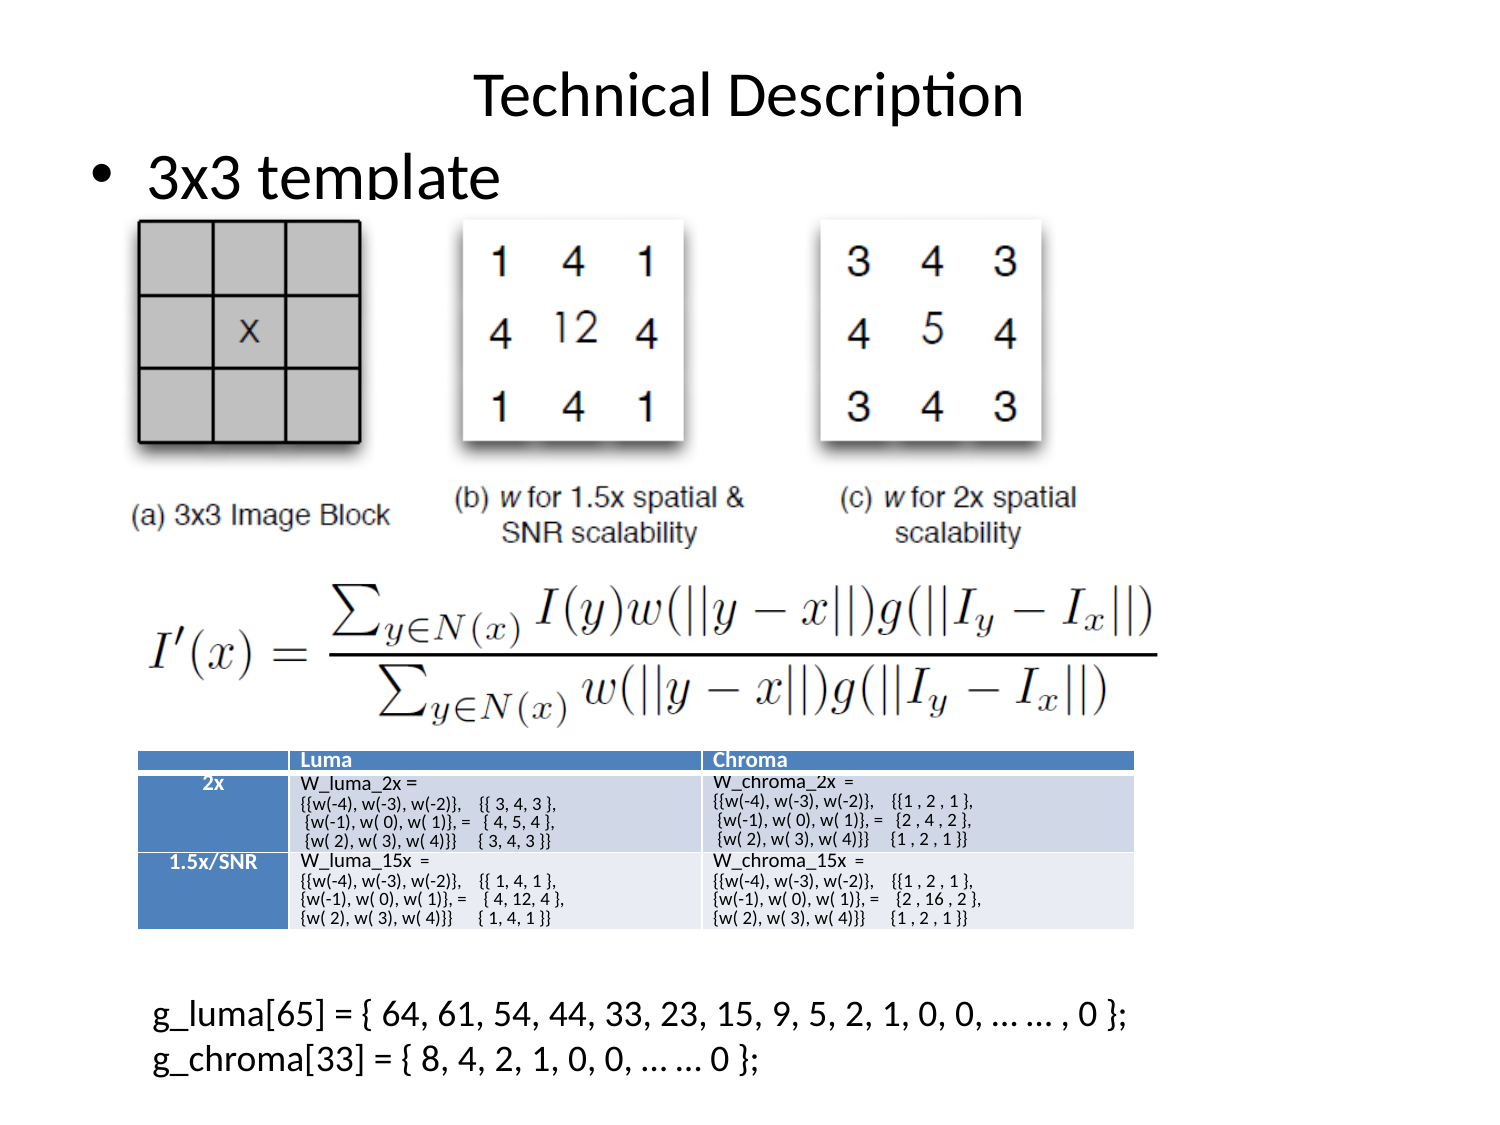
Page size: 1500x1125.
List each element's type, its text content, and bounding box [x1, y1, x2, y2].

table_cell W_chroma_2x = {{w(-4), w(-3), w(-2)}, {{1 , 2 , 1 }, {w(-1), w( 0), w( 1)}, = {2 , 4 , 2 }, {w( 2), w( 3), w( 4)}} {1 , 2 , 1 }} [703, 776, 1134, 852]
table_header Chroma [703, 751, 1134, 770]
table_cell 2x [138, 776, 288, 852]
table_header Luma [290, 751, 701, 770]
table_cell W_luma_2x = {{w(-4), w(-3), w(-2)}, {{ 3, 4, 3 }, {w(-1), w( 0), w( 1)}, = { 4, 5, 4 }, {w( 2), w( 3), w( 4)}} { 3, 4, 3 }} [290, 776, 701, 852]
title Technical Description [75, 45, 1425, 125]
table_cell W_chroma_15x = {{w(-4), w(-3), w(-2)}, {{1 , 2 , 1 }, {w(-1), w( 0), w( 1)}, = {2 , 16 , 2 }, {w( 2), w( 3), w( 4)}} {1 , 2 , 1 }} [703, 853, 1134, 929]
table_cell W_luma_15x = {{w(-4), w(-3), w(-2)}, {{ 1, 4, 1 }, {w(-1), w( 0), w( 1)}, = { 4, 12, 4 }, {w( 2), w( 3), w( 4)}} { 1, 4, 1 }} [290, 853, 701, 929]
table_header [138, 751, 288, 770]
picture [112, 199, 1172, 728]
text_box g_luma[65] = { 64, 61, 54, 44, 33, 23, 15, 9, 5, 2, 1, 0, 0, … … , 0 }; g_chroma[33] = { 8, 4, 2, 1, 0, 0, … … 0 }; [137, 981, 1238, 1087]
list 3x3 template [75, 125, 1425, 868]
table_cell 1.5x/SNR [138, 853, 288, 929]
